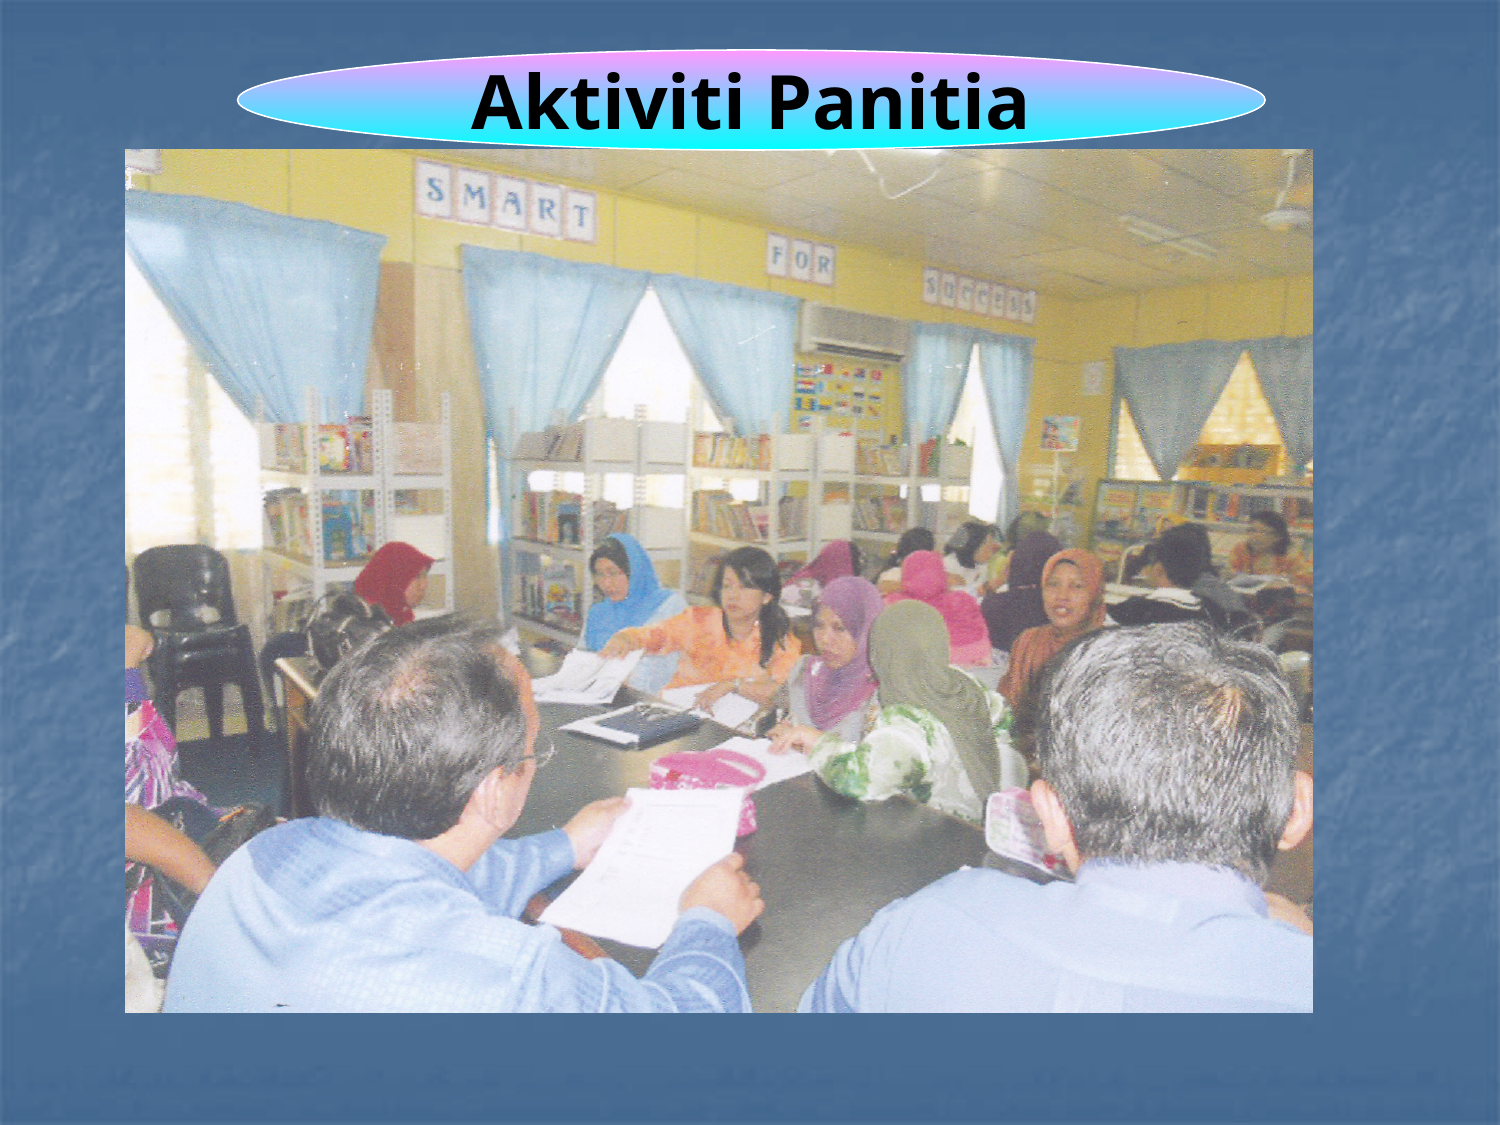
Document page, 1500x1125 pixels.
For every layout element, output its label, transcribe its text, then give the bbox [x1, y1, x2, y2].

picture [124, 149, 1313, 1013]
text_box Aktiviti Panitia [237, 49, 1266, 148]
